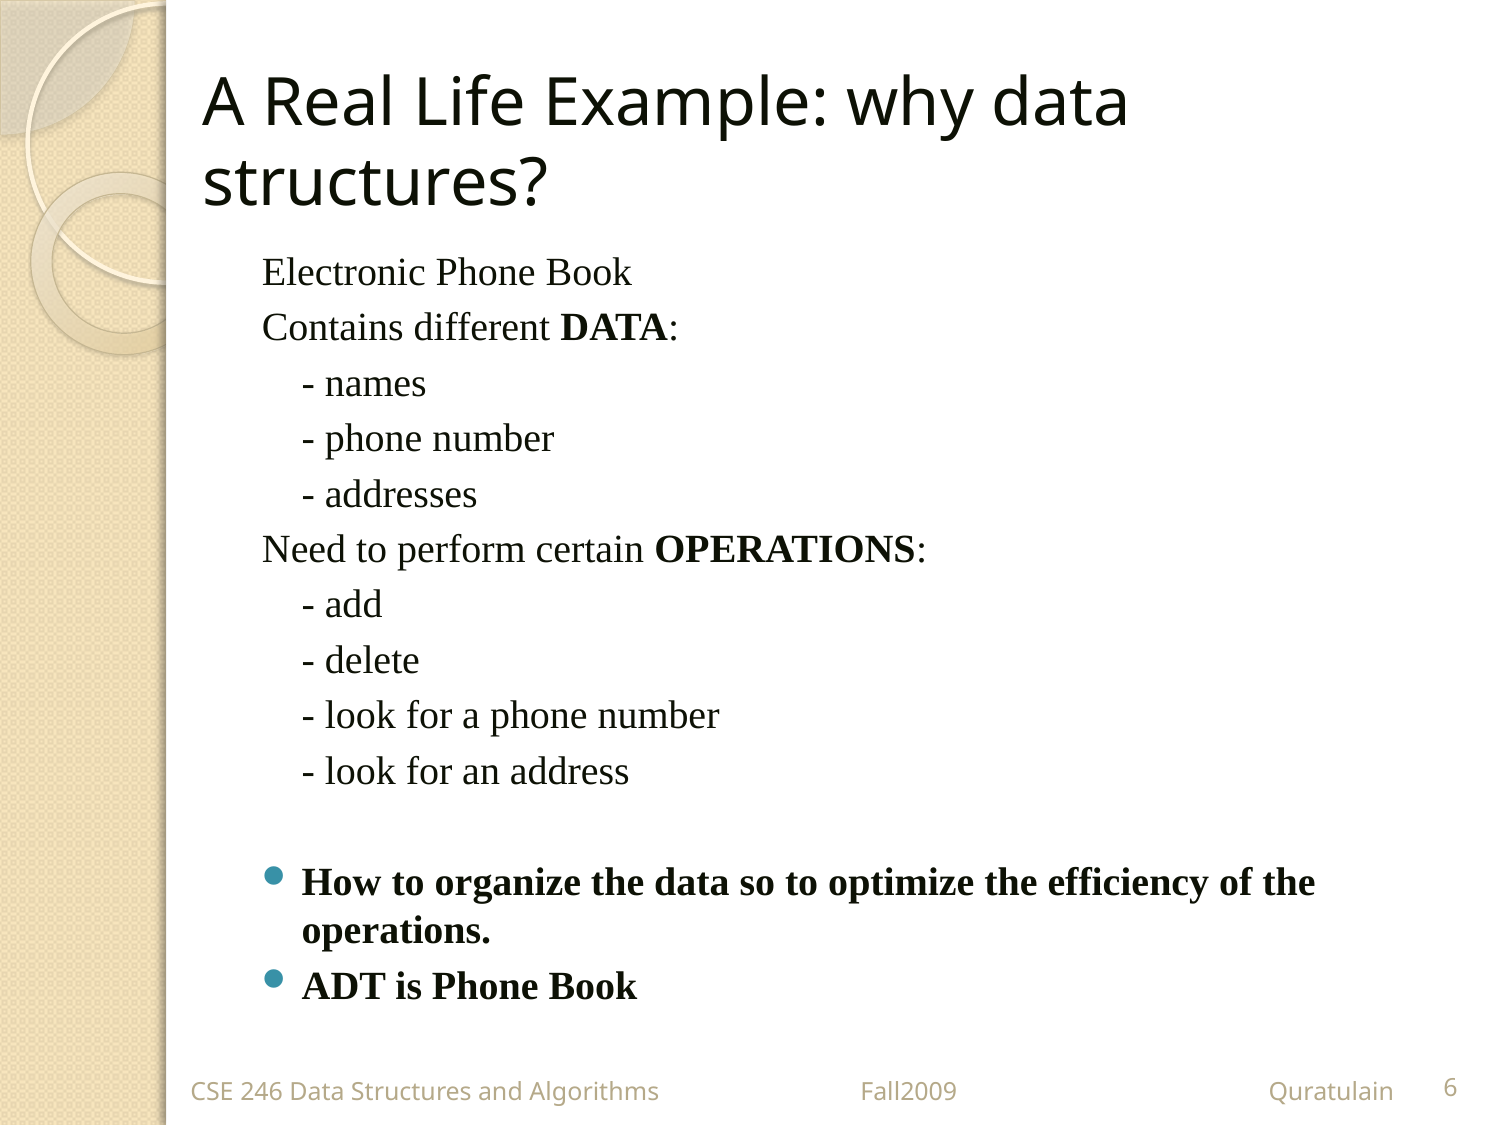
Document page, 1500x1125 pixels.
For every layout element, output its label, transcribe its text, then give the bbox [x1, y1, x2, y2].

list Electronic Phone Book Contains different DATA: - names - phone number - addresses Need to perform certain OPERATIONS: - add - delete - look for a phone number - look for an address How to organize the data so to optimize the efficiency of the operations. ADT is Phone Book [235, 237, 1466, 1025]
slide_number 6 [1413, 1034, 1488, 1113]
footer CSE 246 Data Structures and Algorithms Fall2009 Quratulain [175, 1034, 1413, 1113]
title A Real Life Example: why data structures? [187, 45, 1466, 233]
